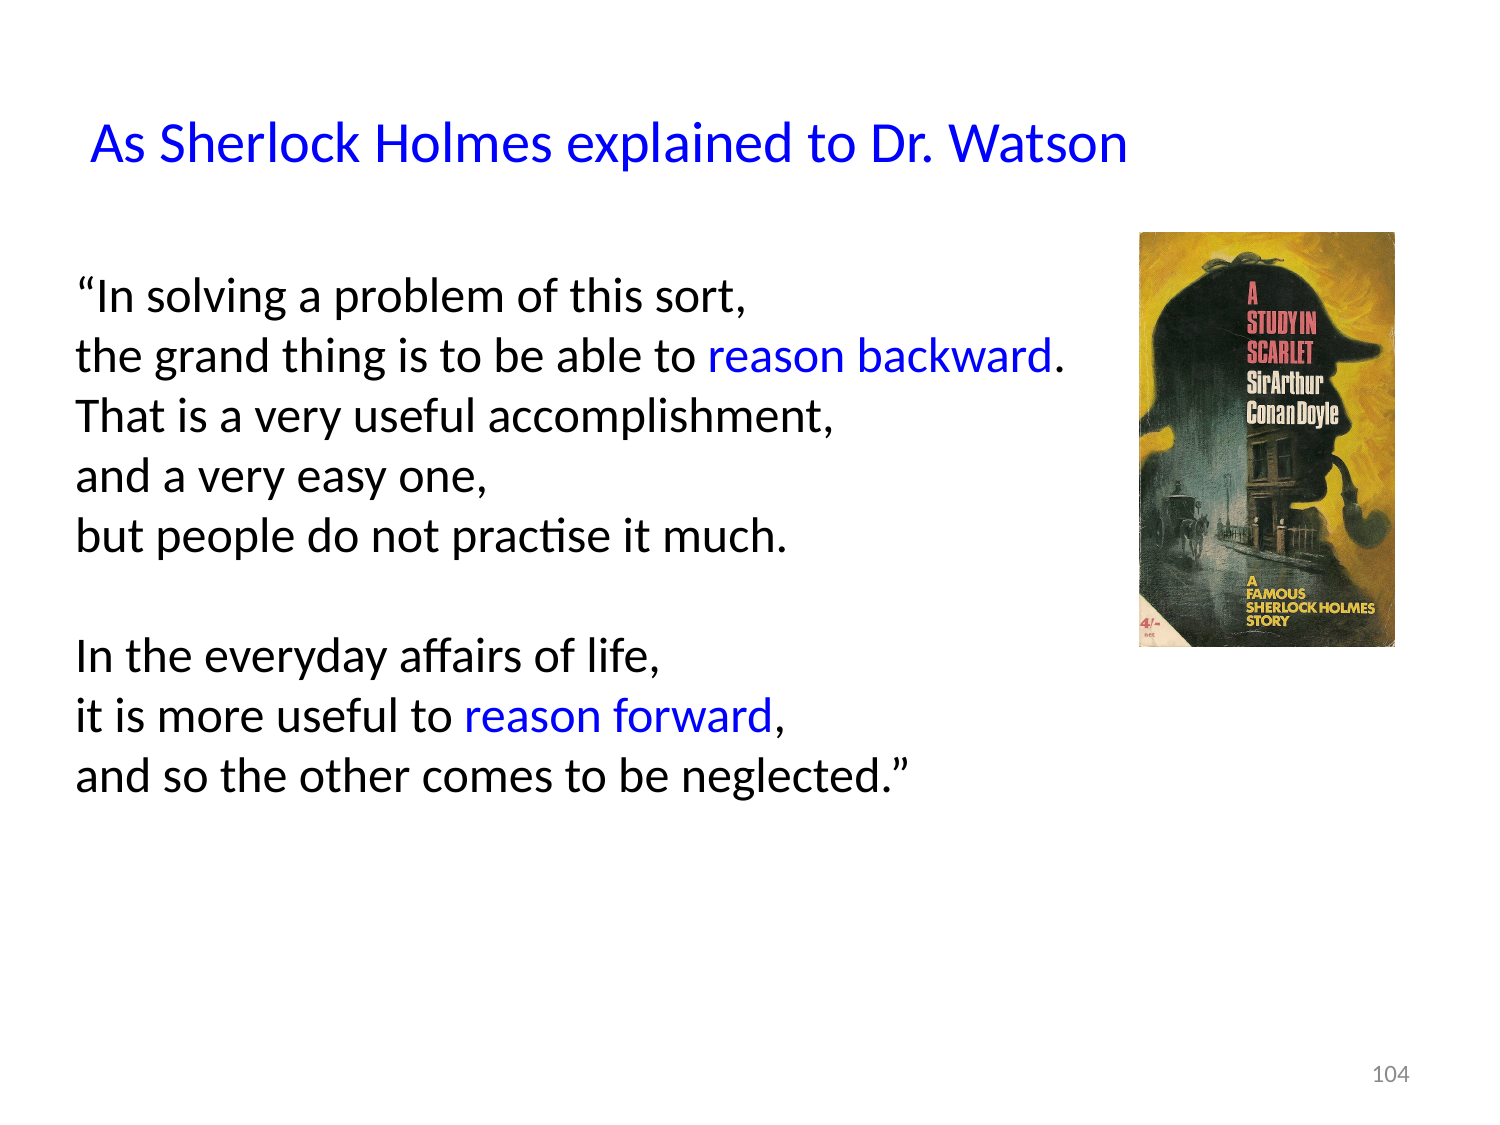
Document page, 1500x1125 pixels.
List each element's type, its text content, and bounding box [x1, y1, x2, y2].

picture [1139, 232, 1396, 648]
title As Sherlock Holmes explained to Dr. Watson [75, 45, 1425, 233]
slide_number 104 [1074, 1042, 1425, 1103]
list “In solving a problem of this sort, the grand thing is to be able to reason backward. That is a very useful accomplishment, and a very easy one, but people do not practise it much. In the everyday affairs of life, it is more useful to reason forward, and so the other comes to be neglected.” [75, 262, 1395, 1005]
